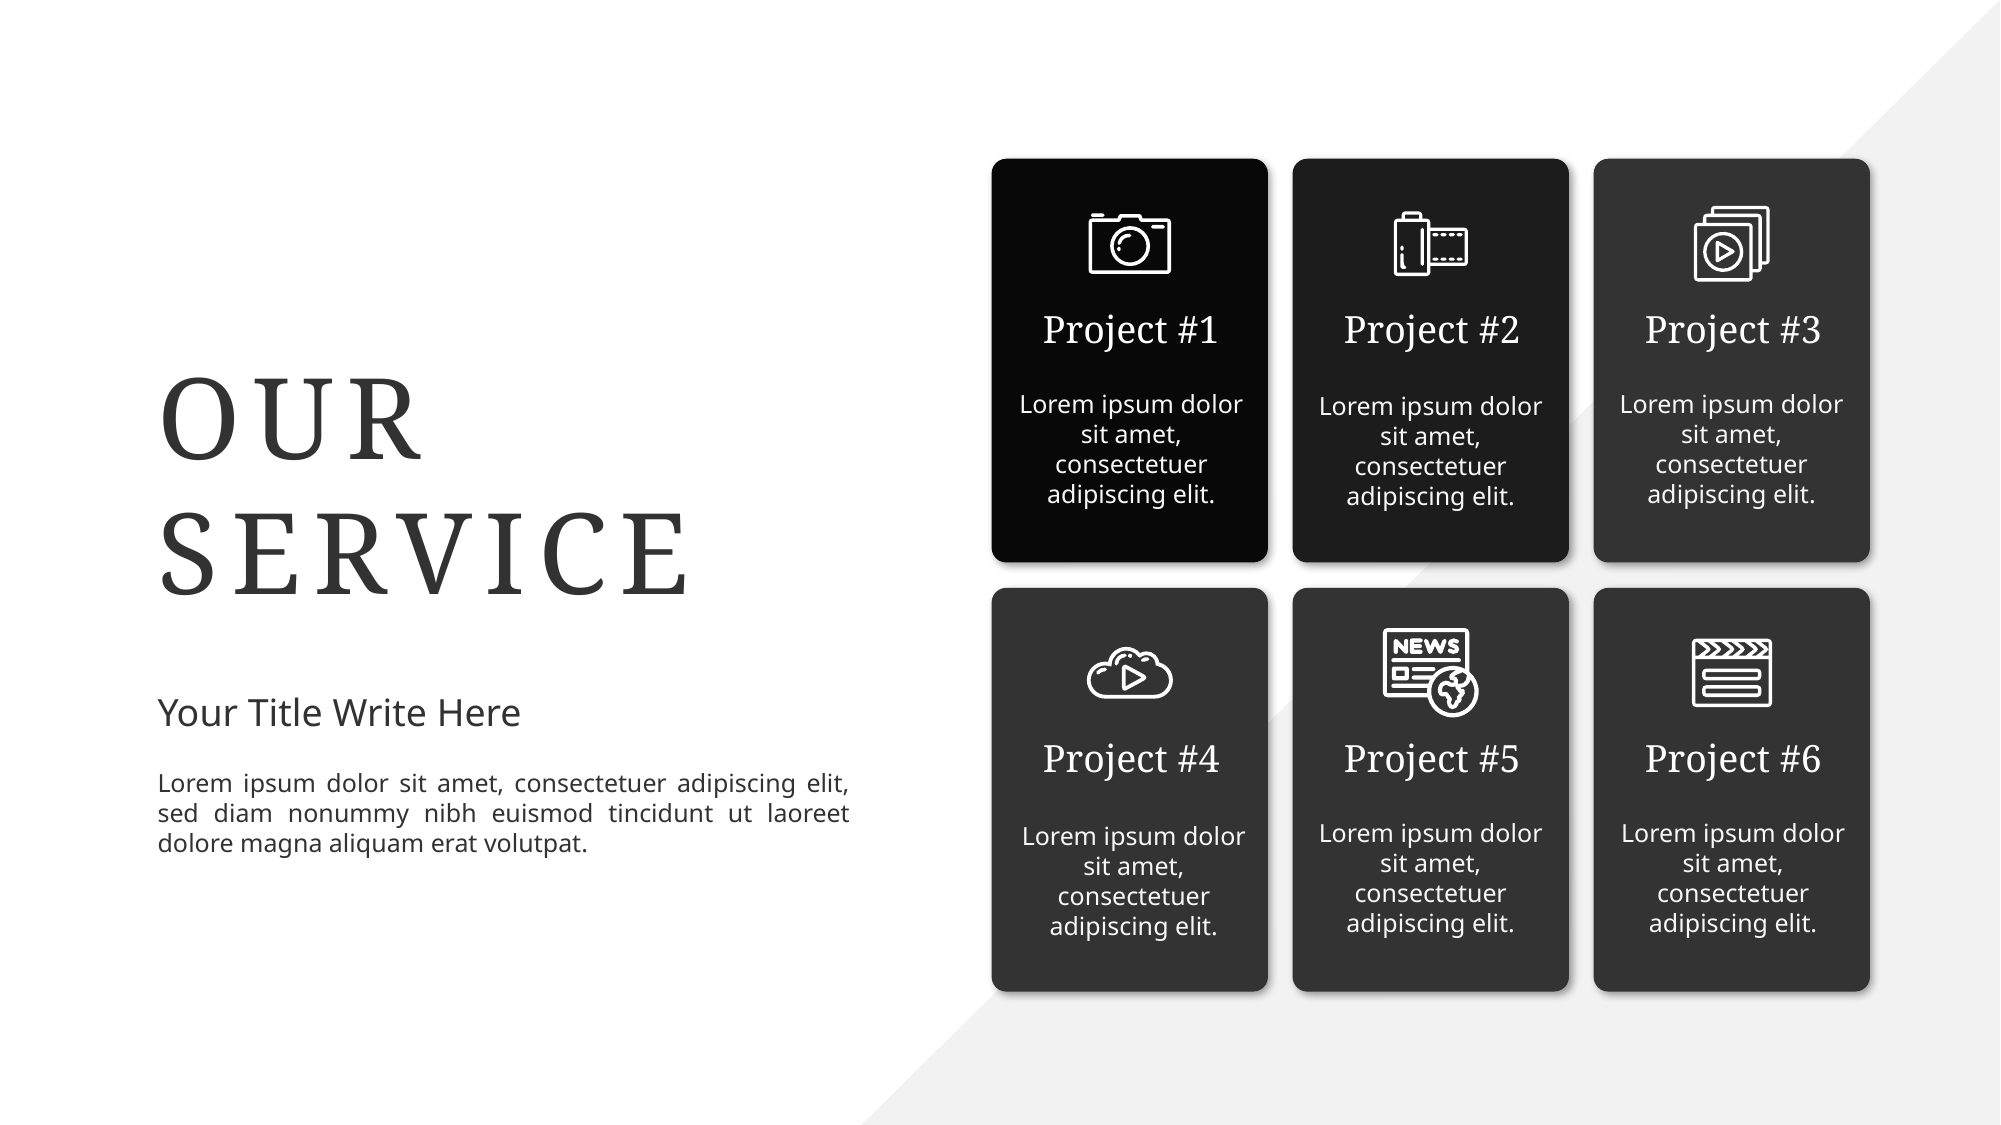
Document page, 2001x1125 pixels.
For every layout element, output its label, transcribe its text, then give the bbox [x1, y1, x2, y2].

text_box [1593, 158, 1870, 563]
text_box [991, 158, 1268, 563]
text_box [859, 0, 2000, 1125]
text_box Lorem ipsum dolor sit amet, consectetuer adipiscing elit, sed diam nonummy nibh euismod tincidunt ut laoreet dolore magna aliquam erat volutpat. [142, 760, 866, 865]
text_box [991, 587, 1268, 992]
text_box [1292, 158, 1569, 563]
text_box Your Title Write Here [142, 682, 591, 742]
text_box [1292, 587, 1569, 992]
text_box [1593, 587, 1870, 992]
text_box OUR SERVICE [142, 340, 795, 625]
